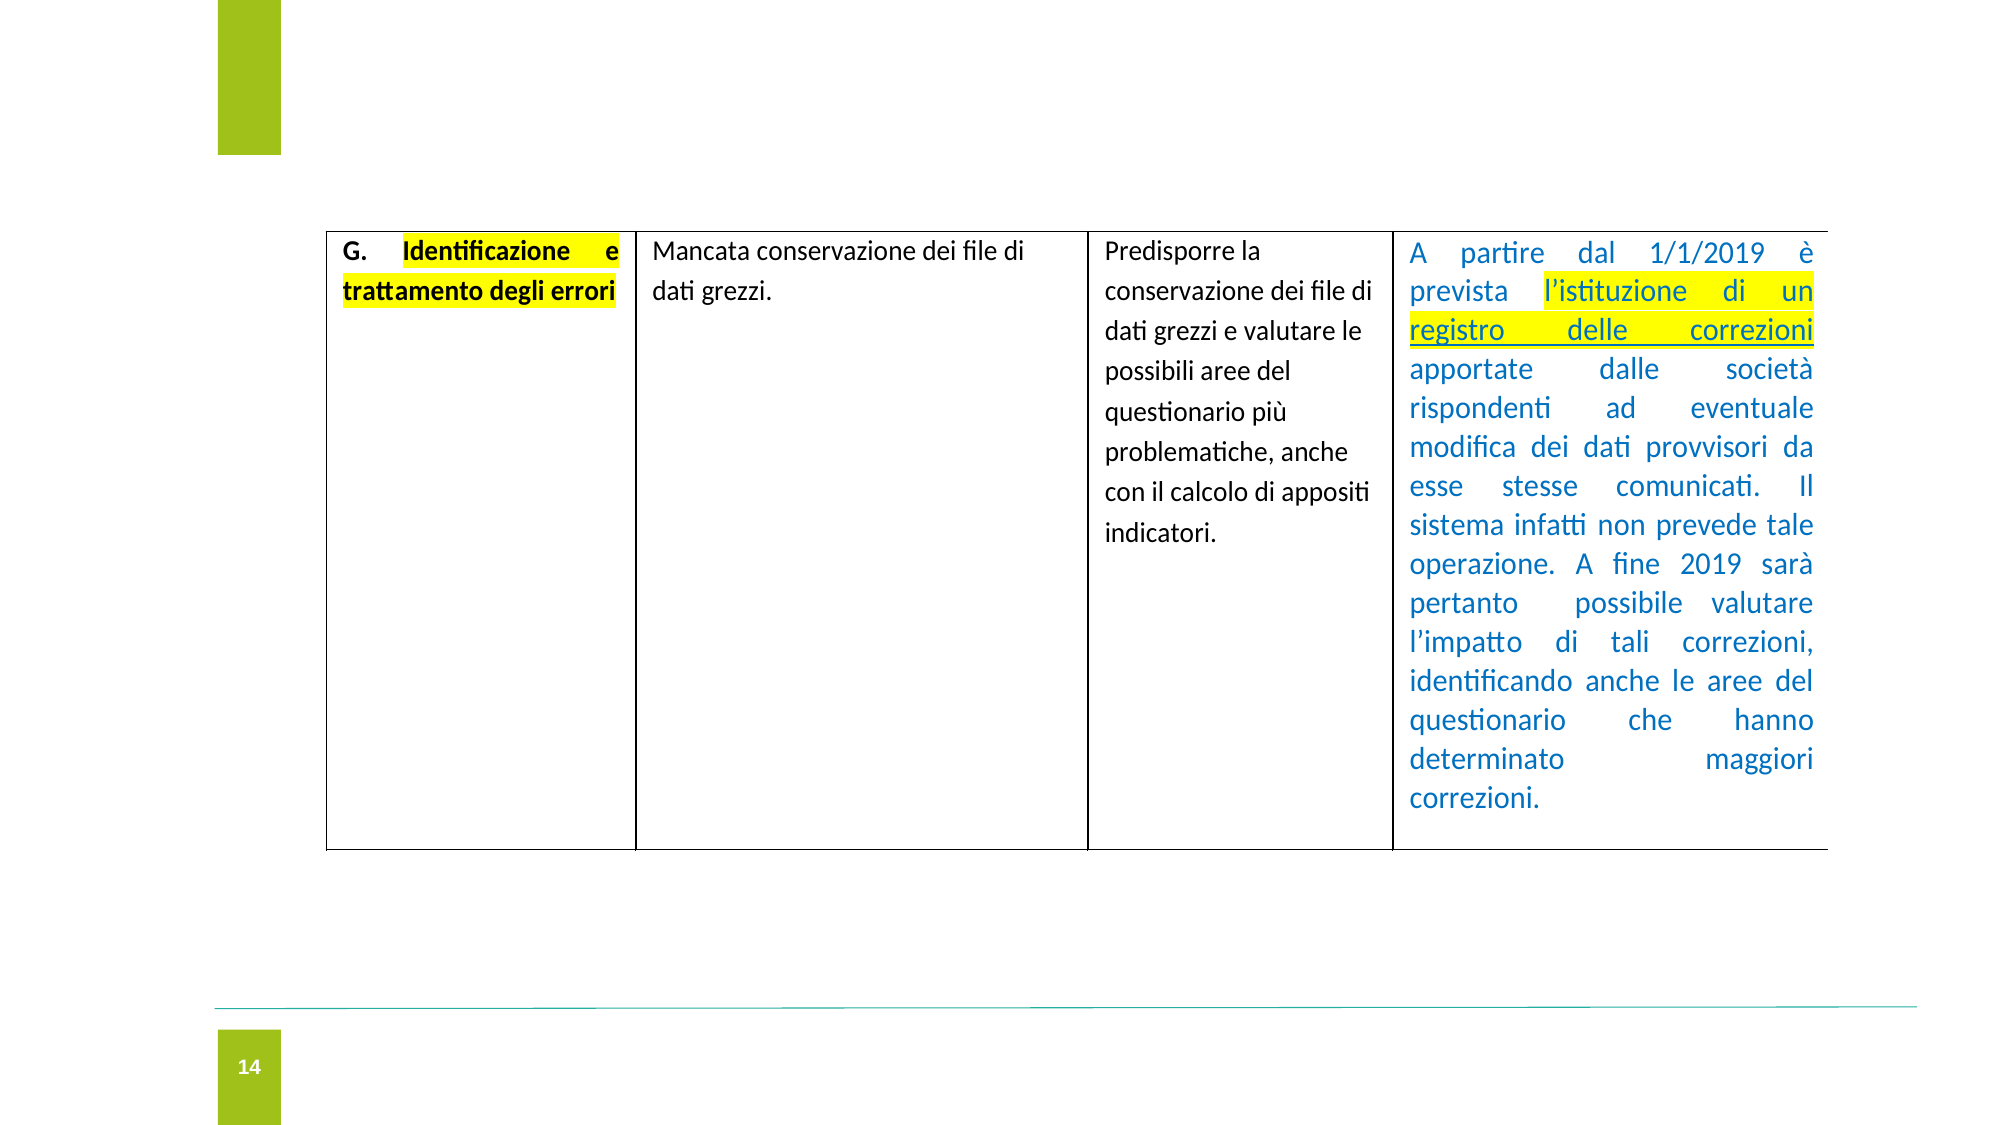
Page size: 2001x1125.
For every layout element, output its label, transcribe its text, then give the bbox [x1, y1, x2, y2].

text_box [325, 230, 1828, 934]
slide_number 13 [217, 1036, 281, 1097]
